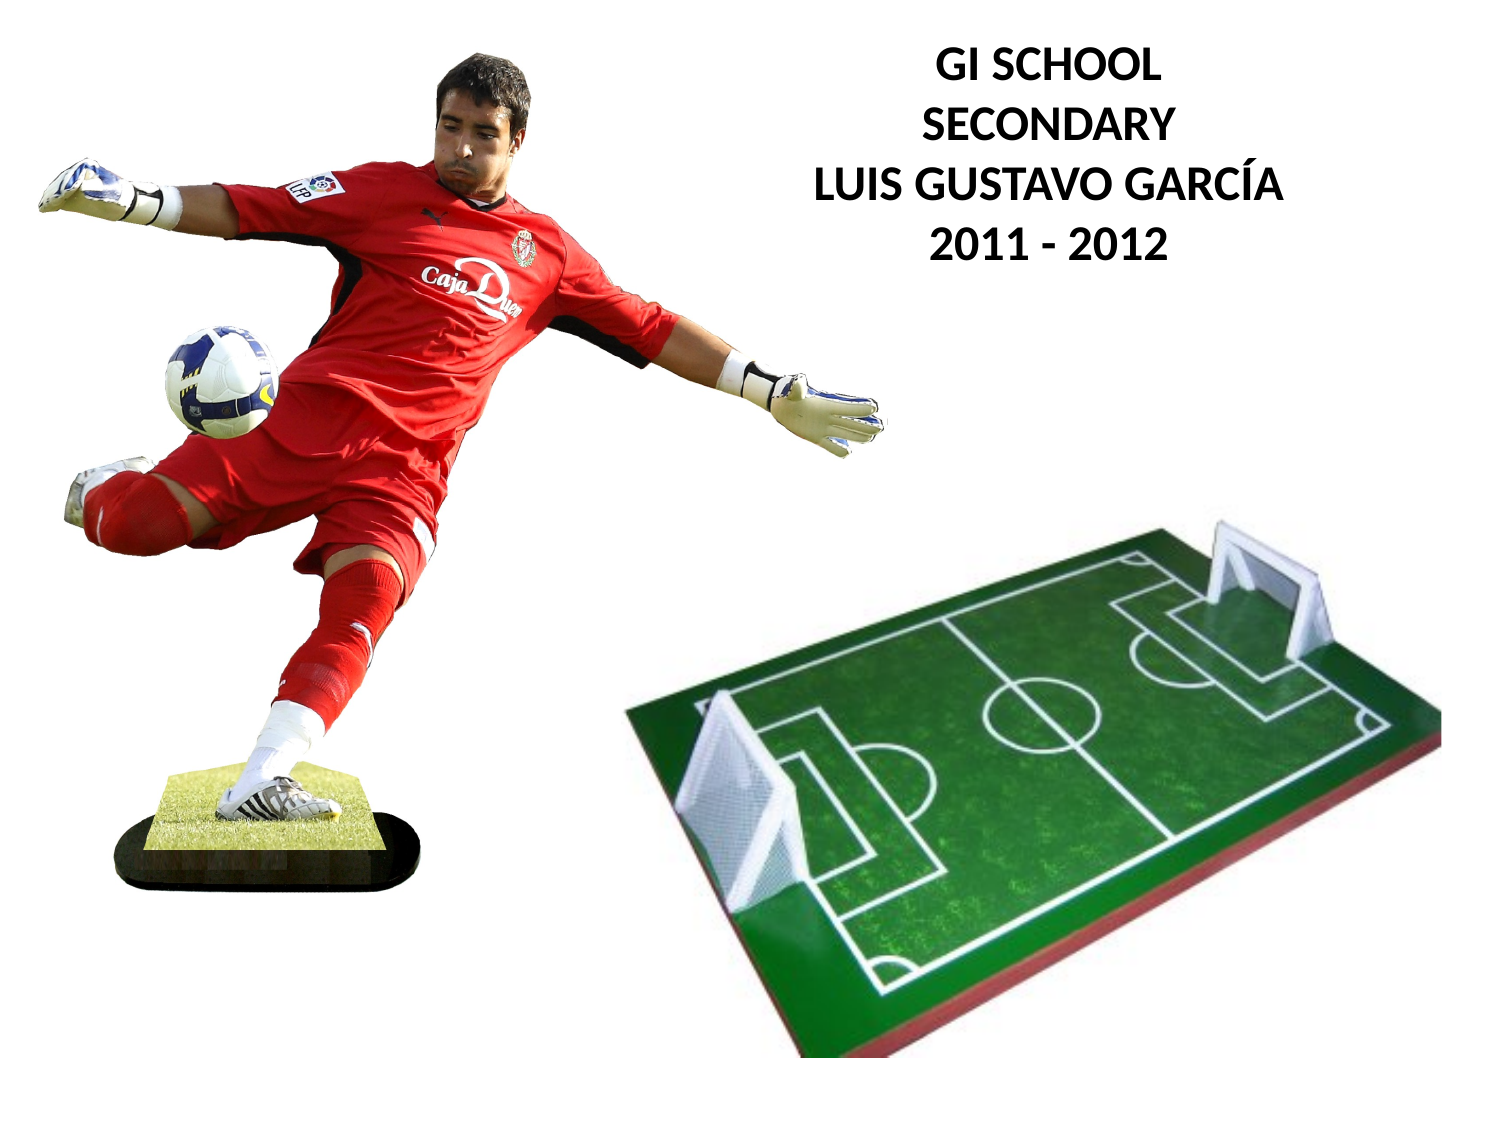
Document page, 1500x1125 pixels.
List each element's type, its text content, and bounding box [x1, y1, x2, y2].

picture [23, 46, 1442, 1058]
text_box GI SCHOOL SECONDARY LUIS GUSTAVO GARCÍA 2011 - 2012 [773, 23, 1325, 279]
